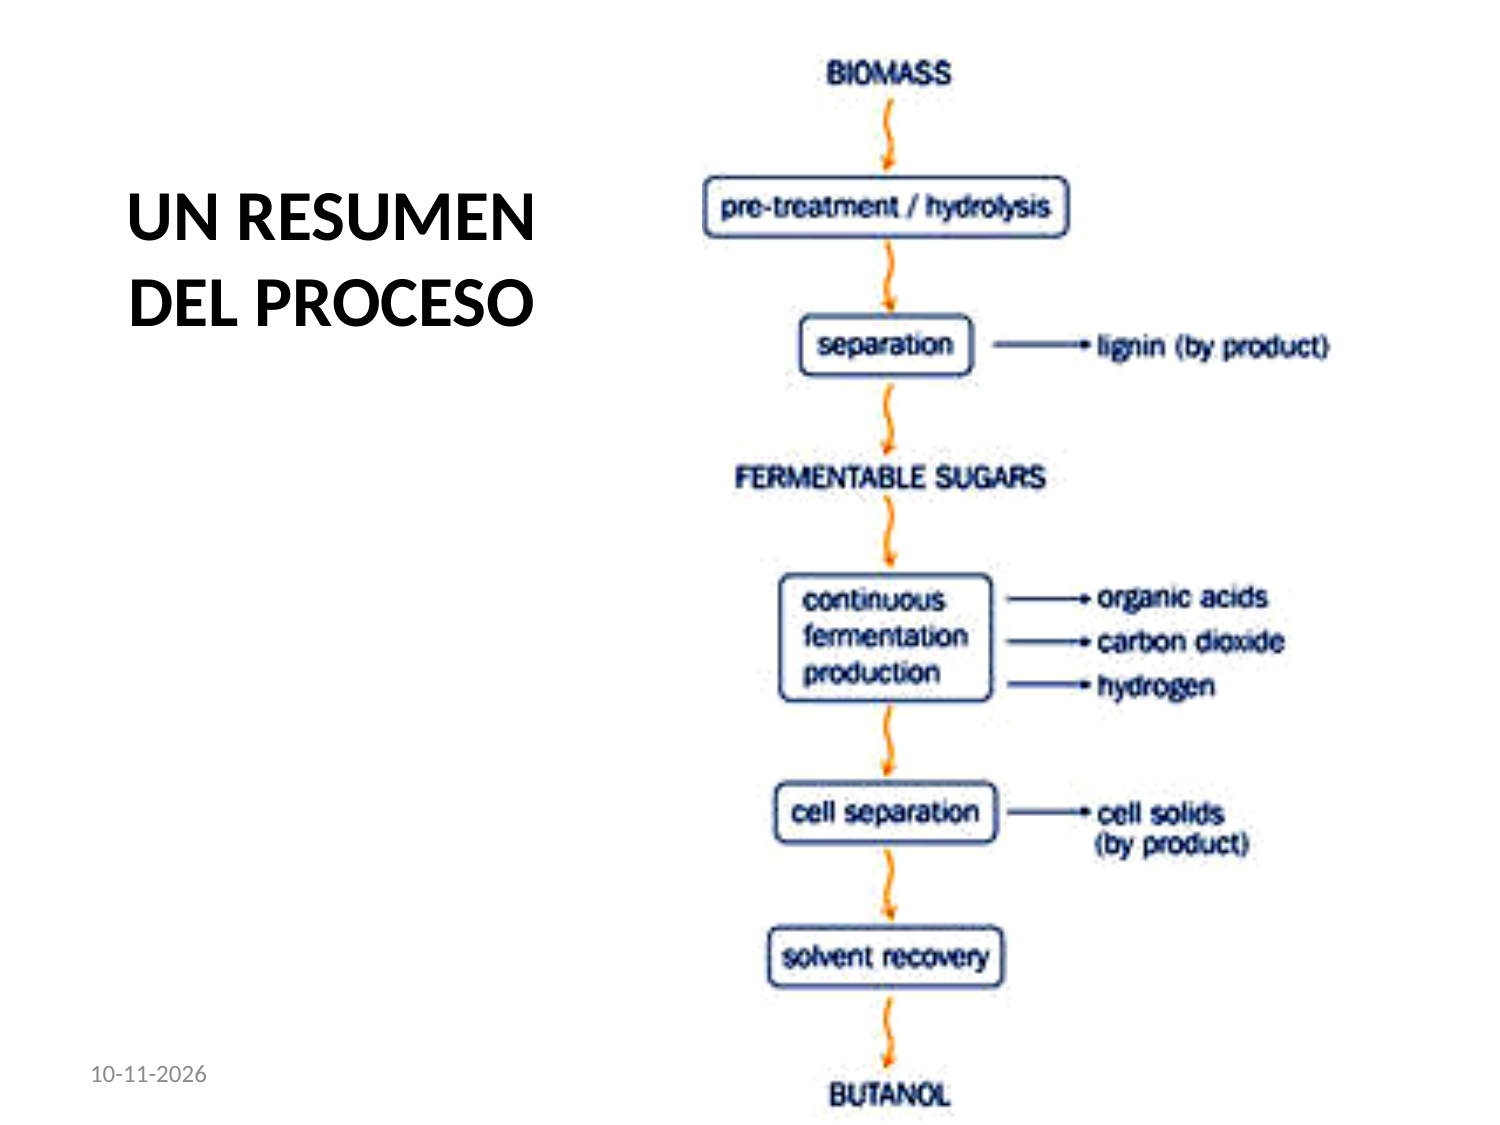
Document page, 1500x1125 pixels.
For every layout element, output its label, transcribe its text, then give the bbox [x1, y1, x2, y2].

title UN RESUMEN DEL PROCESO [76, 160, 587, 349]
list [702, 54, 1335, 1125]
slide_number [75, 1042, 425, 1103]
